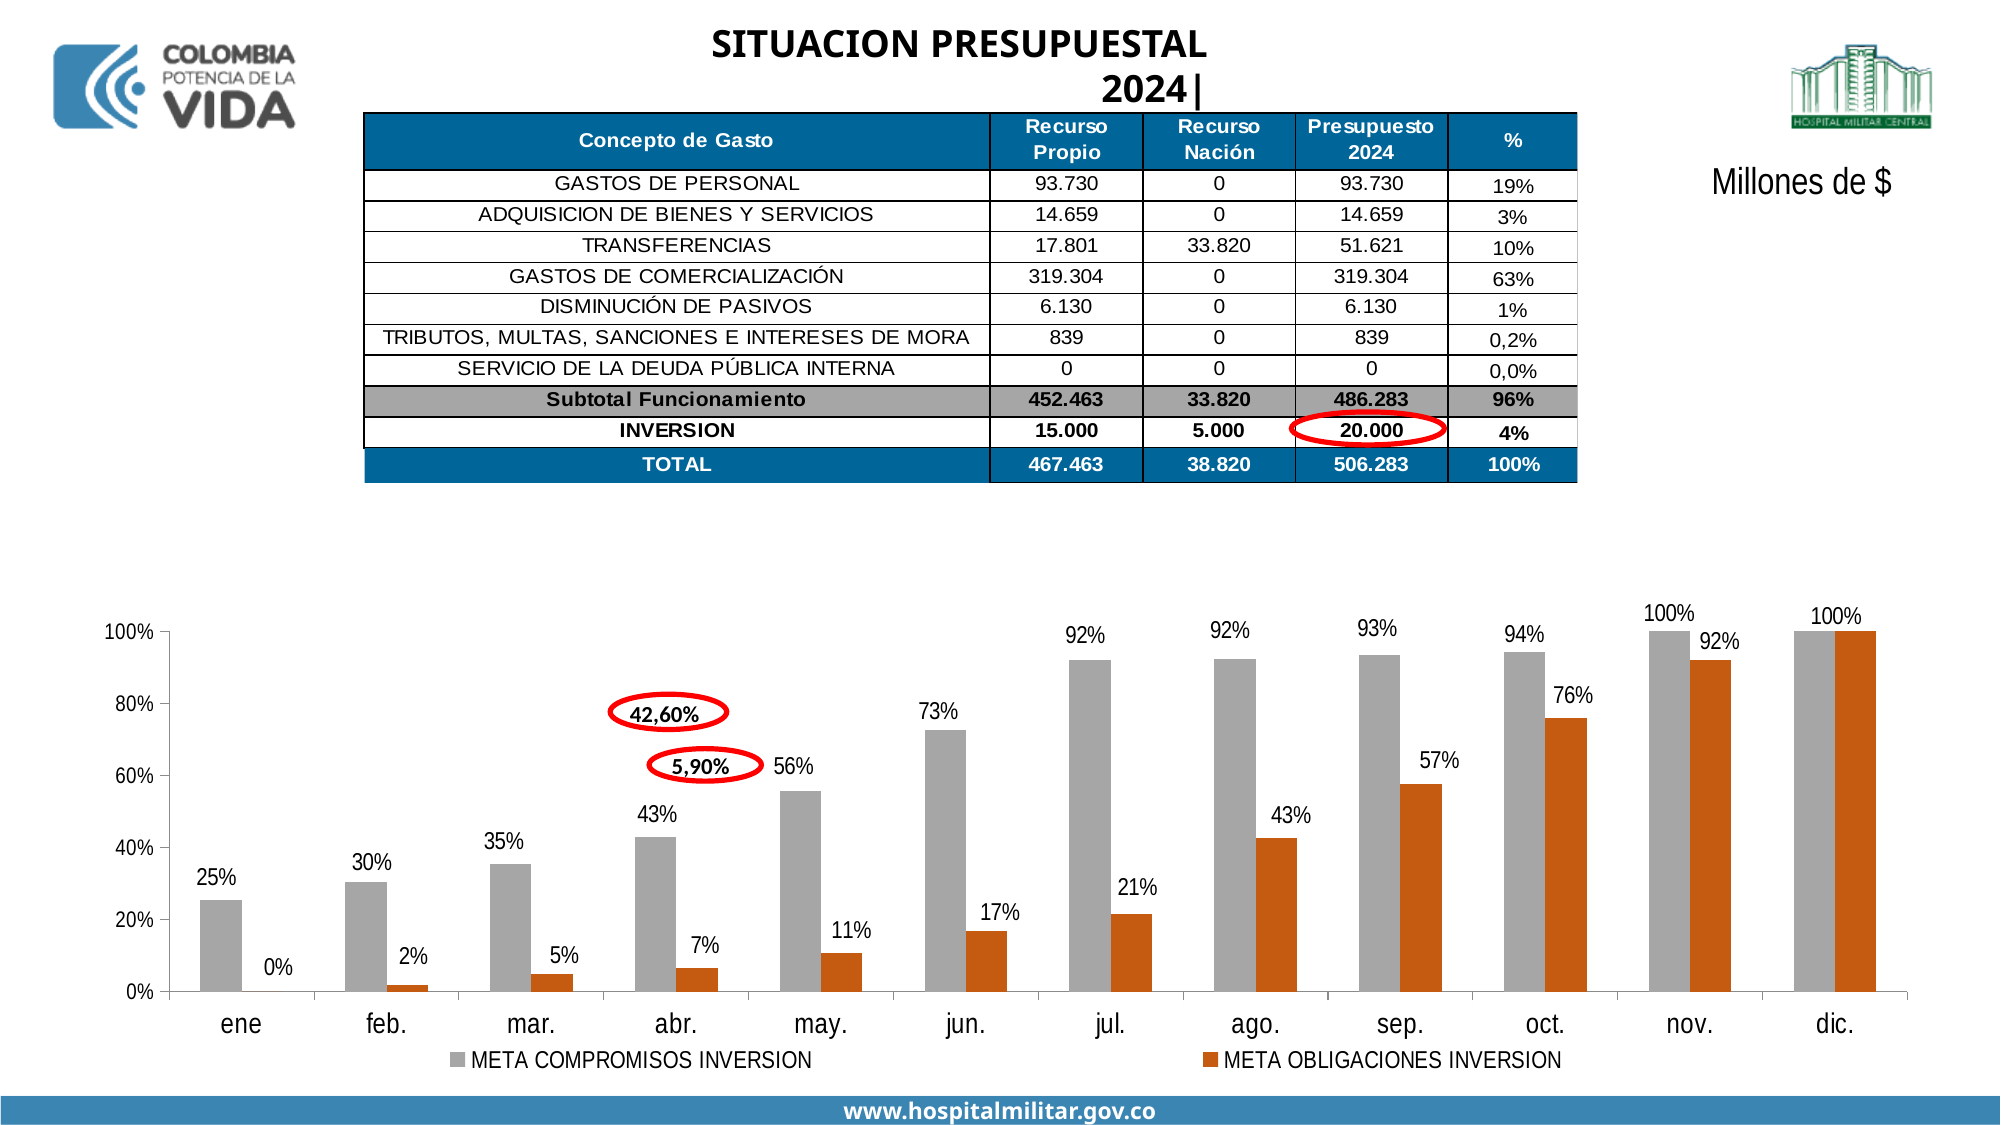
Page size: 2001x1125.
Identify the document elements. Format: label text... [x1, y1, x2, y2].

text_box Millones de $ [1696, 149, 2000, 210]
chart [66, 597, 1945, 1100]
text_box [649, 744, 835, 787]
picture [1088, 1109, 1093, 1117]
text_box SITUACION PRESUPUESTAL 2024| [610, 12, 1223, 112]
picture [0, 0, 2000, 1125]
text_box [610, 692, 784, 736]
